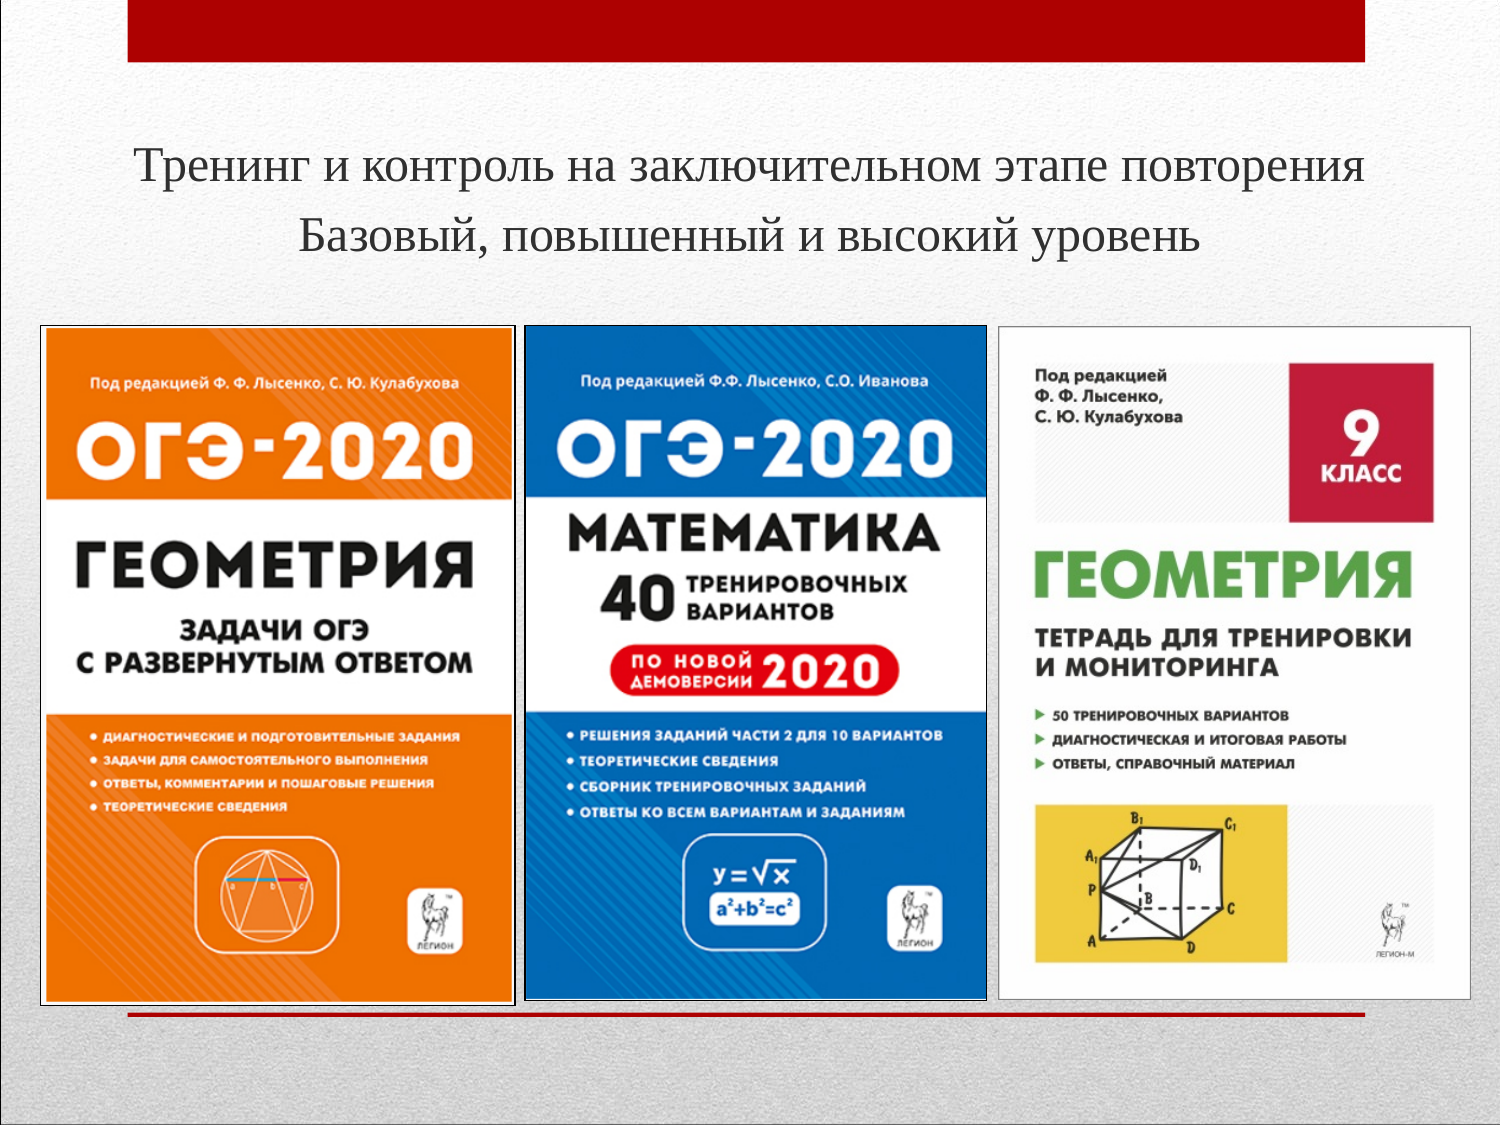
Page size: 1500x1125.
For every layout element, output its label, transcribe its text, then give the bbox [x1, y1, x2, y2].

list Тренинг и контроль на заключительном этапе повторения Базовый, повышенный и высокий уровень [52, 30, 1448, 331]
picture [0, 0, 1500, 1125]
